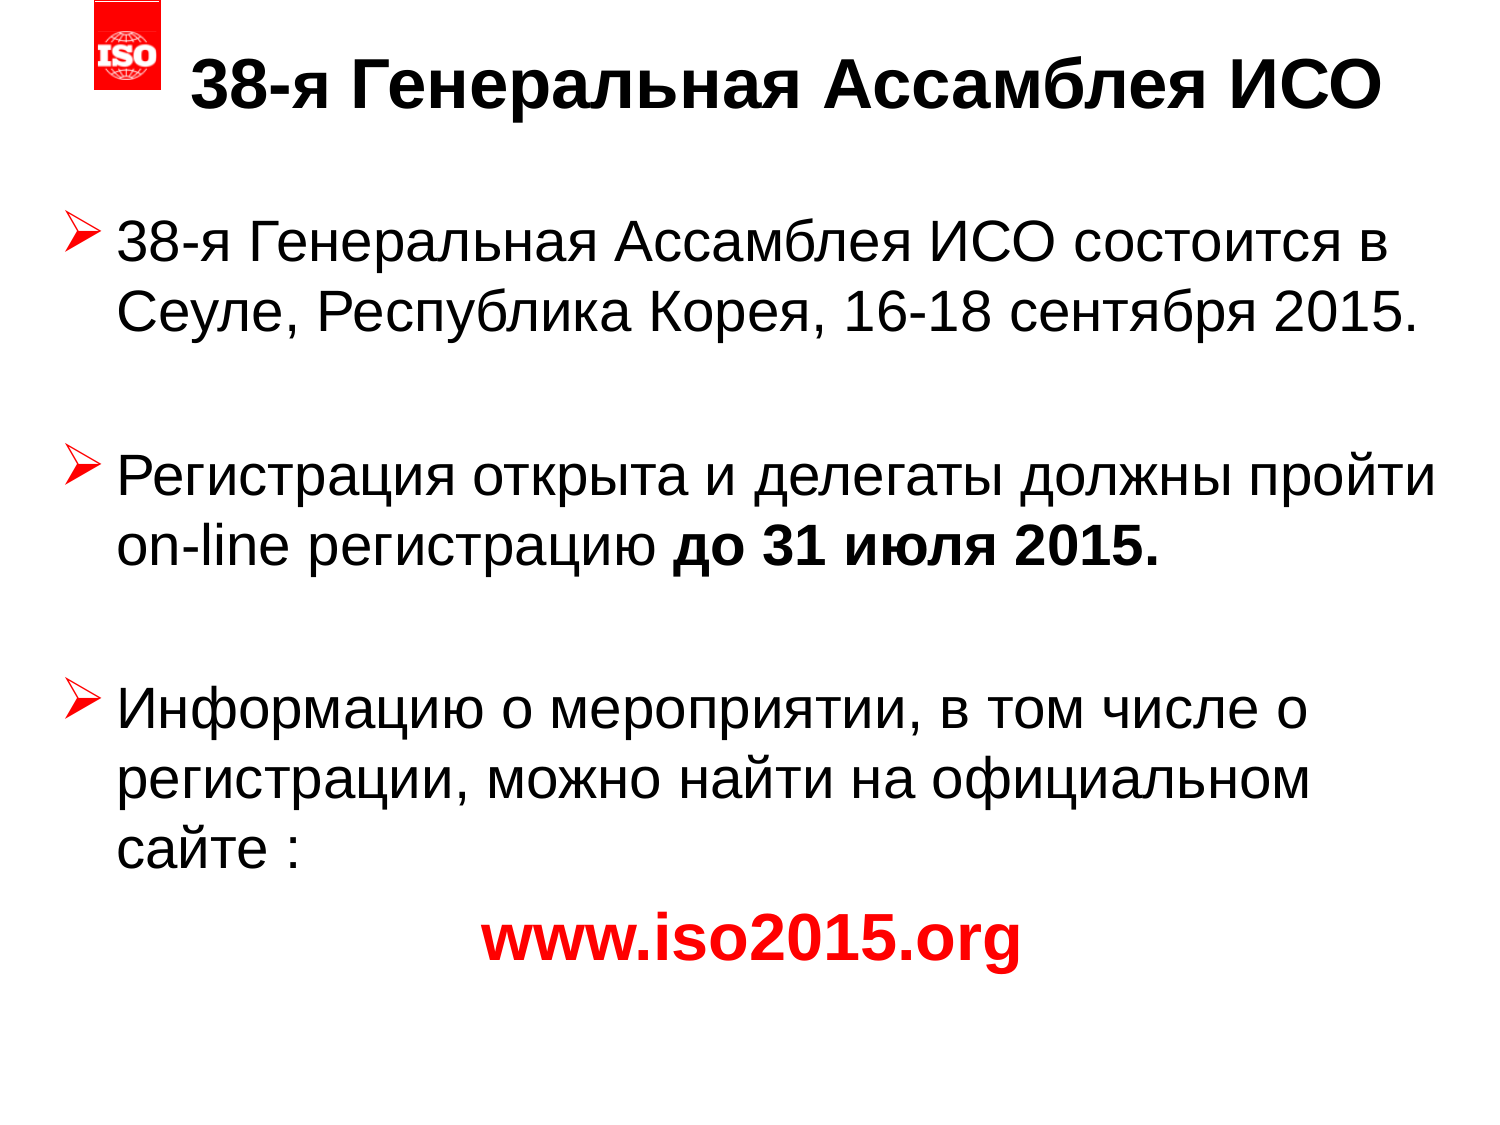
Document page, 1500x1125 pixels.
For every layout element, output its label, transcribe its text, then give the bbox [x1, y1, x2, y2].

title 38-я Генеральная Ассамблея ИСО [175, 0, 1443, 175]
list 38-я Генеральная Ассамблея ИСО состоится в Сеуле, Республика Корея, 16-18 сентября 2015. Регистрация открыта и делегаты должны пройти on-line регистрацию до 31 июля 2015. Информацию о мероприятии, в том числе о регистрации, можно найти на официальном сайте : www.iso2015.org [44, 196, 1460, 1125]
